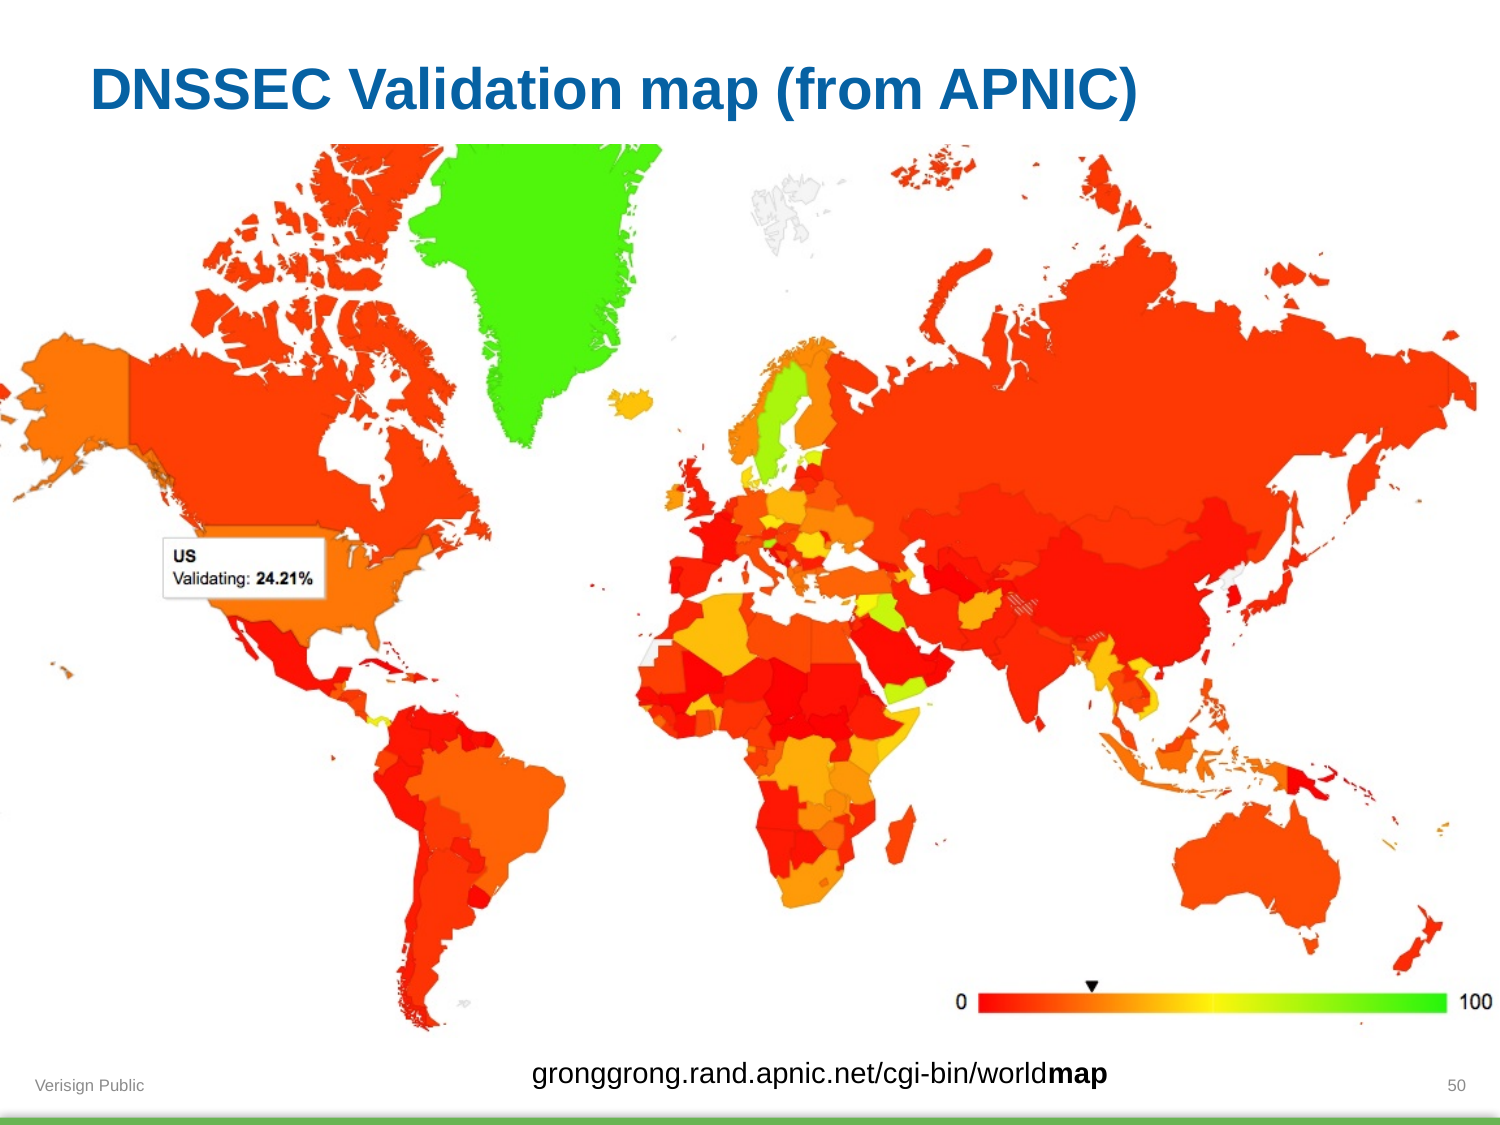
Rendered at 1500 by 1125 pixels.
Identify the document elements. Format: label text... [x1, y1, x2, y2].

slide_number 50 [1422, 1072, 1482, 1098]
picture [0, 144, 1500, 1038]
title DNSSEC Validation map (from APNIC) [75, 40, 1425, 132]
text_box gronggrong.rand.apnic.net/cgi-bin/worldmap [517, 1046, 1123, 1097]
